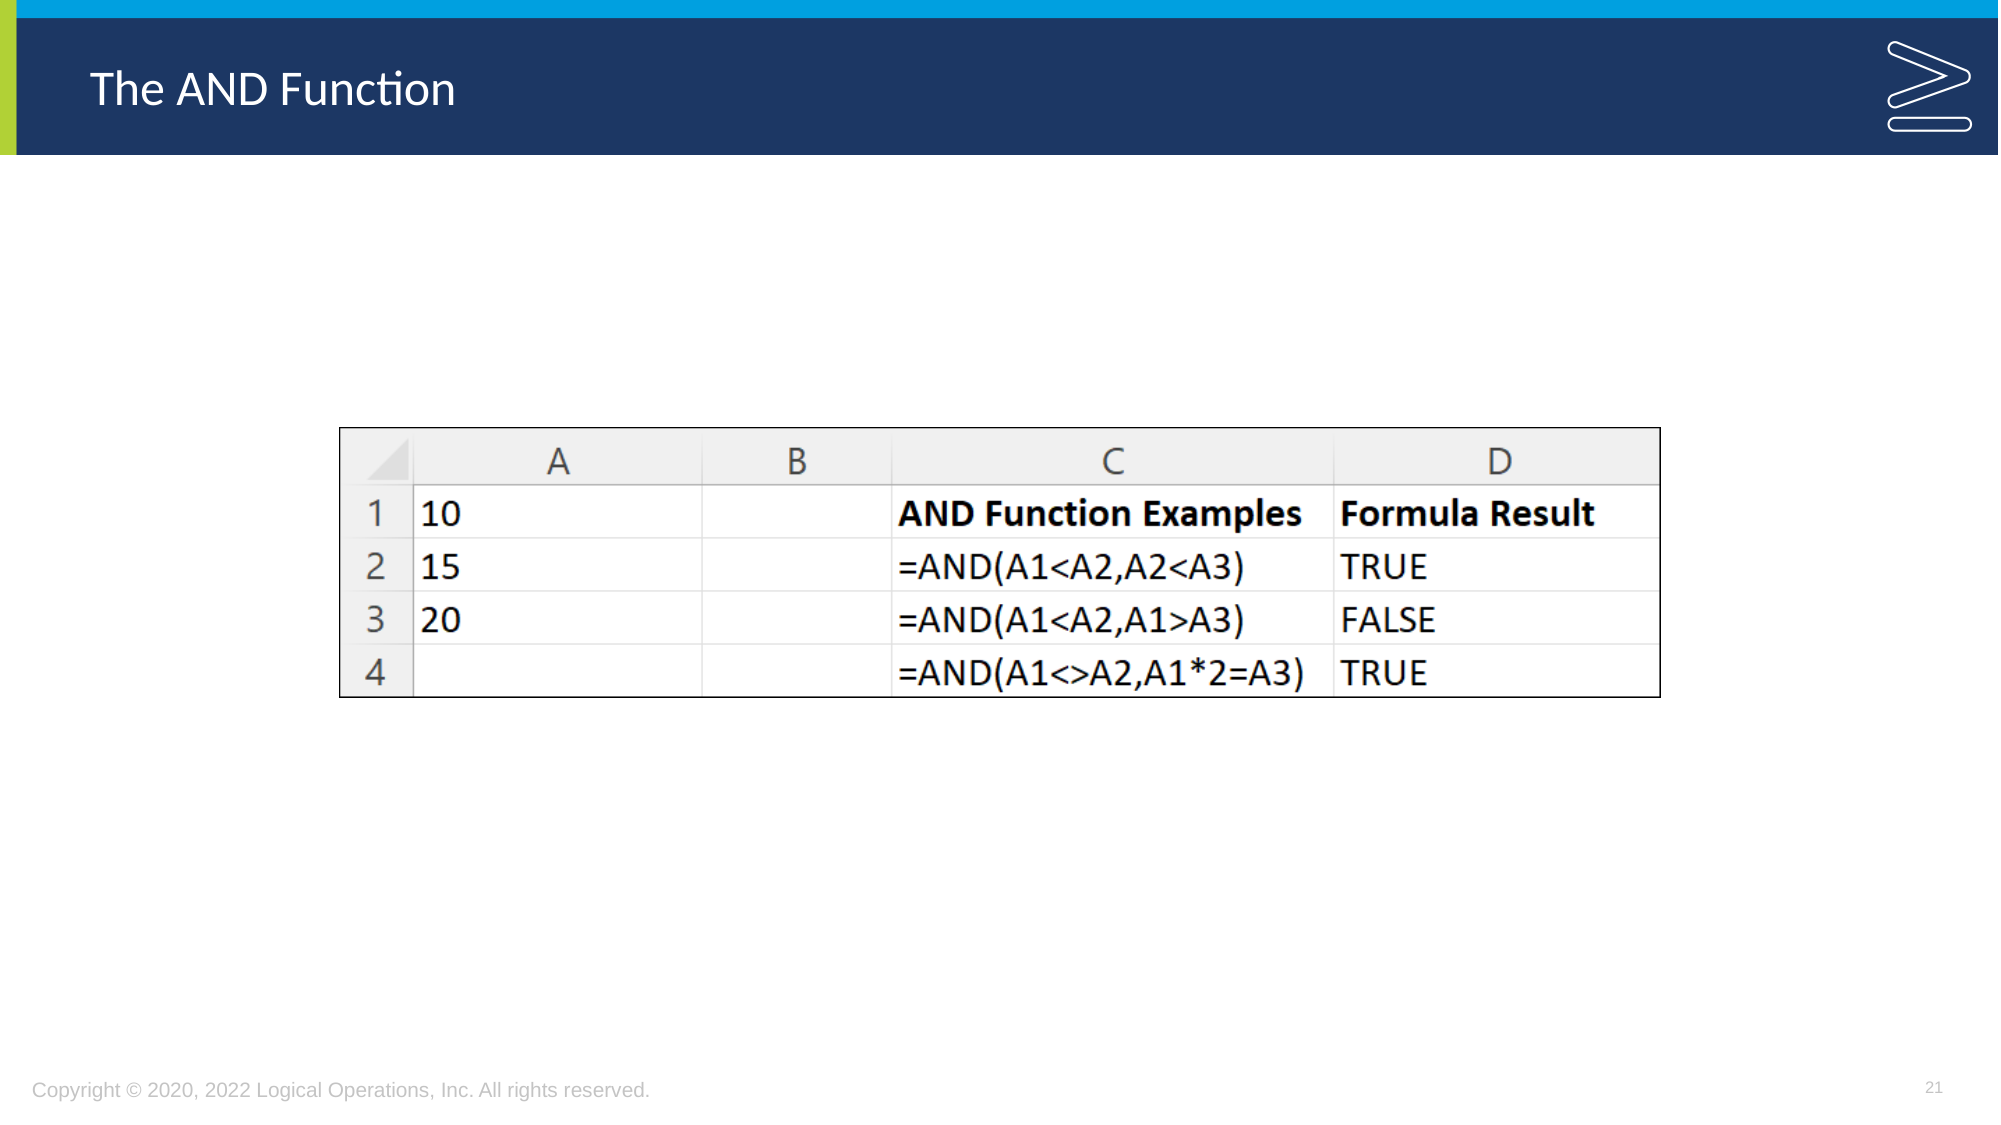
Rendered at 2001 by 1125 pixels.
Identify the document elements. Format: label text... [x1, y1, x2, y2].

picture [338, 426, 1662, 699]
title The AND Function [74, 16, 1850, 155]
picture [0, 0, 74, 155]
picture [1850, 19, 1998, 155]
slide_number 21 [1491, 1057, 1959, 1118]
